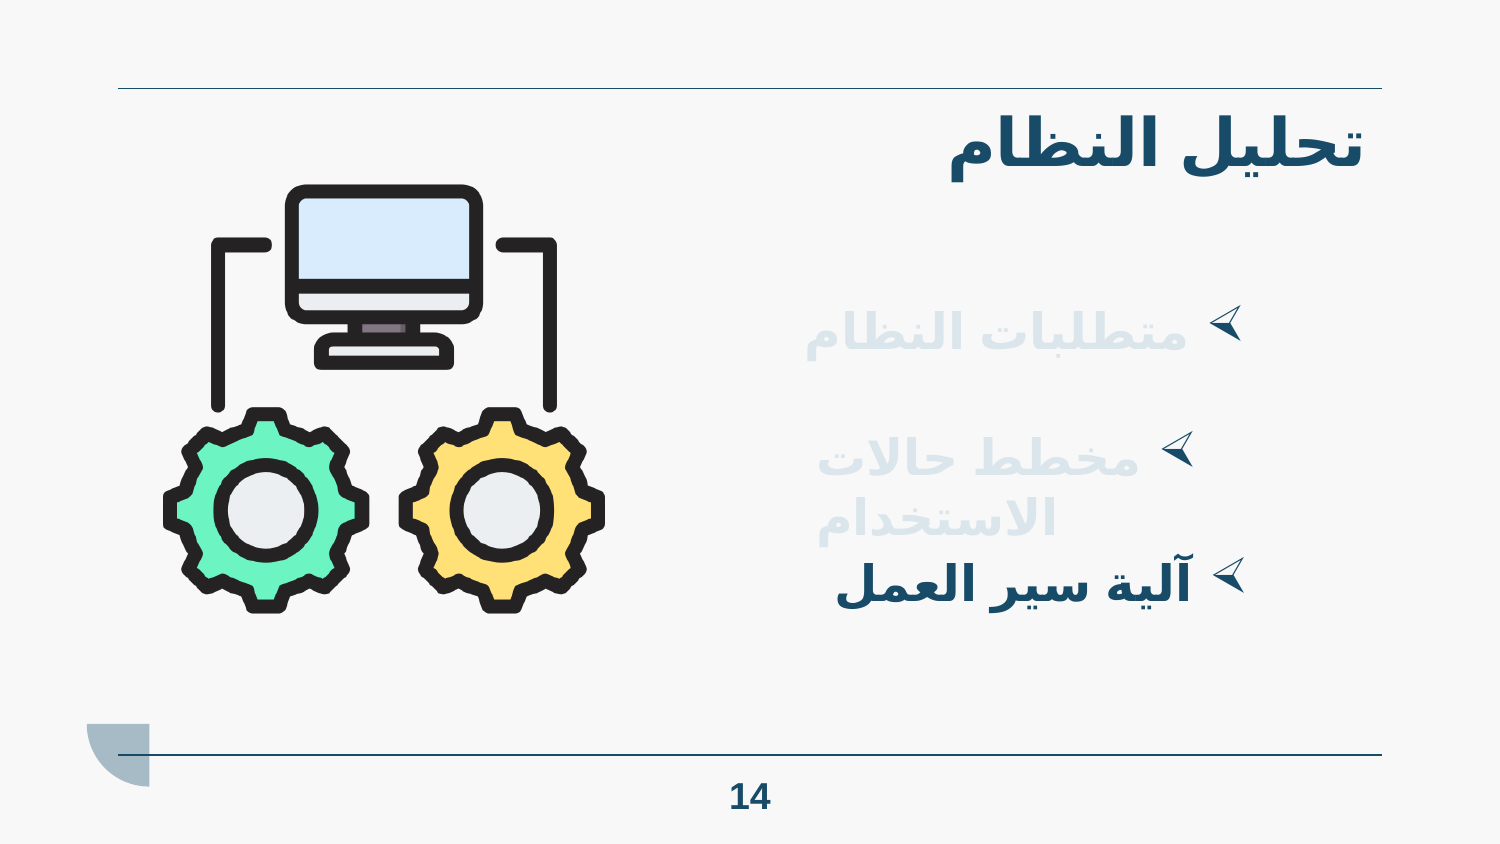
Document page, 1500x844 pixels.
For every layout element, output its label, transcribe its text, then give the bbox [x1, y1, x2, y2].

text_box آلية سير العمل [782, 536, 1265, 663]
picture [154, 169, 612, 627]
text_box 14 [698, 758, 801, 831]
text_box مخطط حالات الاستخدام [801, 410, 1283, 537]
text_box متطلبات النظام [779, 284, 1261, 411]
title تحليل النظام [118, 85, 1382, 170]
